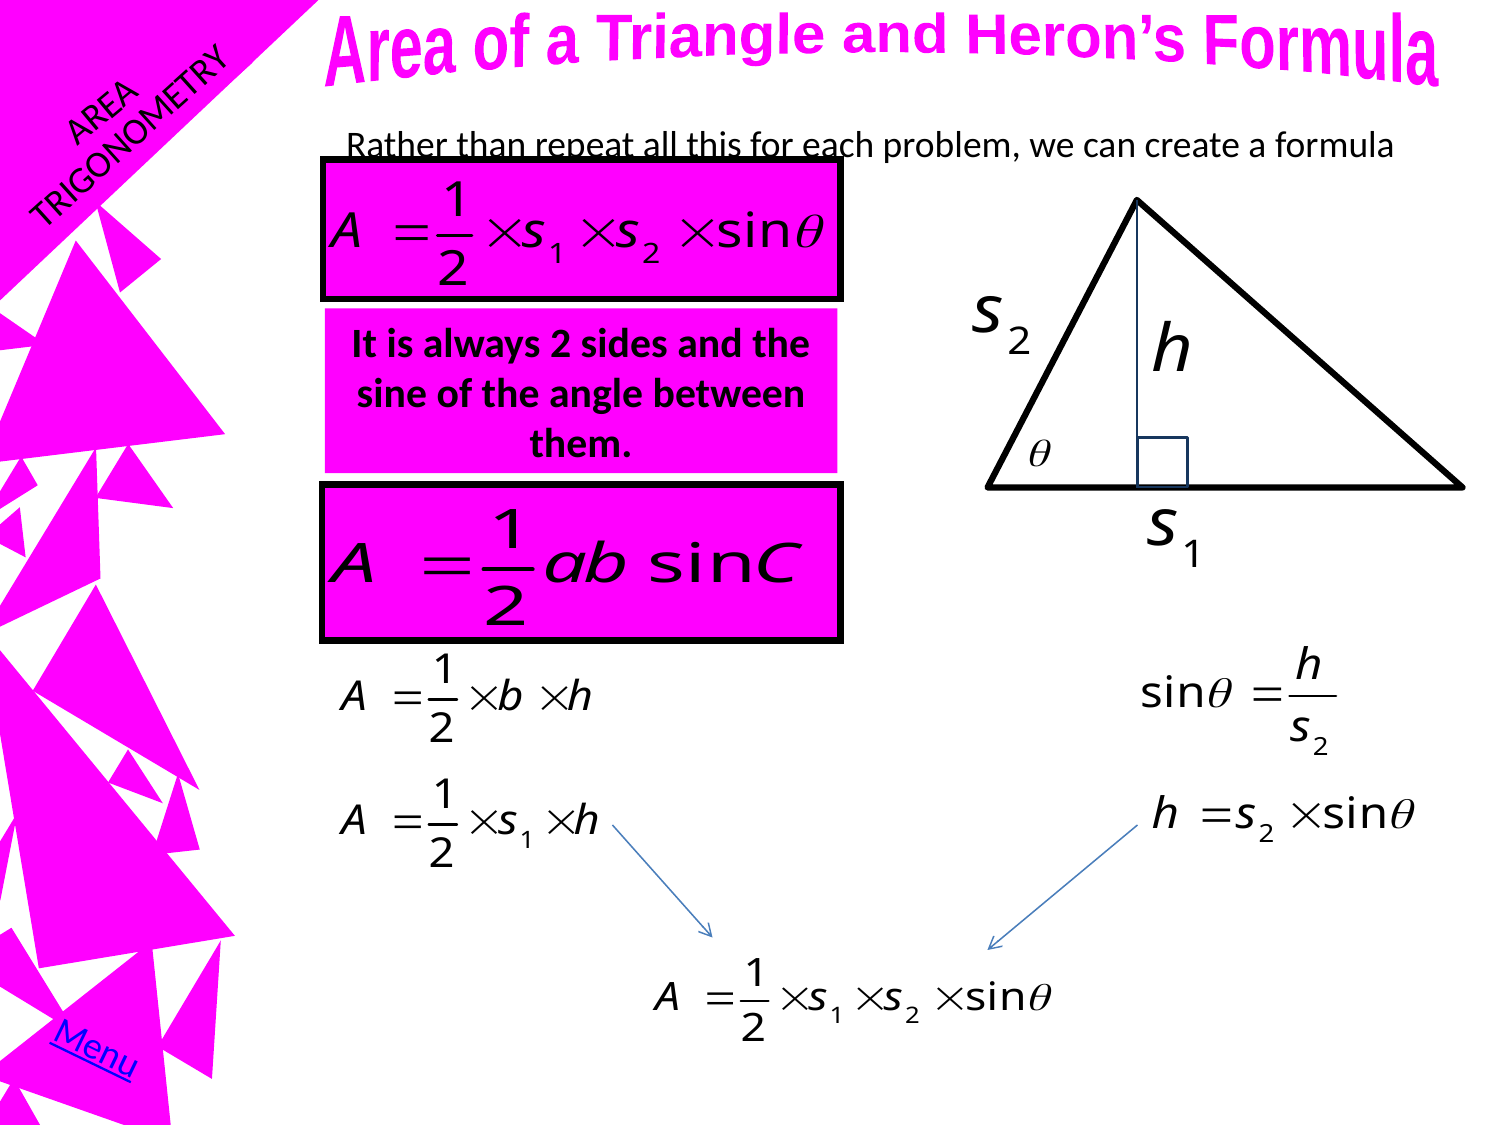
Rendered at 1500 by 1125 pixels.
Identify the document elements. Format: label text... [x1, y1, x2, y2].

text_box [1060, 197, 1465, 490]
text_box It is always 2 sides and the sine of the angle between them. [326, 308, 838, 474]
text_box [1022, 429, 1060, 477]
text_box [651, 942, 1063, 1051]
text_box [337, 762, 614, 877]
text_box Rather than repeat all this for each problem, we can create a formula [331, 112, 1411, 173]
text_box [1139, 473, 1213, 579]
text_box [985, 353, 1136, 490]
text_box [337, 647, 607, 752]
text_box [0, 0, 321, 1125]
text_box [324, 487, 838, 638]
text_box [605, 830, 719, 932]
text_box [1145, 304, 1213, 388]
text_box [1133, 630, 1348, 766]
text_box [1135, 435, 1190, 476]
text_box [1147, 780, 1426, 851]
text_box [325, 162, 838, 297]
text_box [964, 260, 1044, 367]
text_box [987, 824, 1138, 951]
